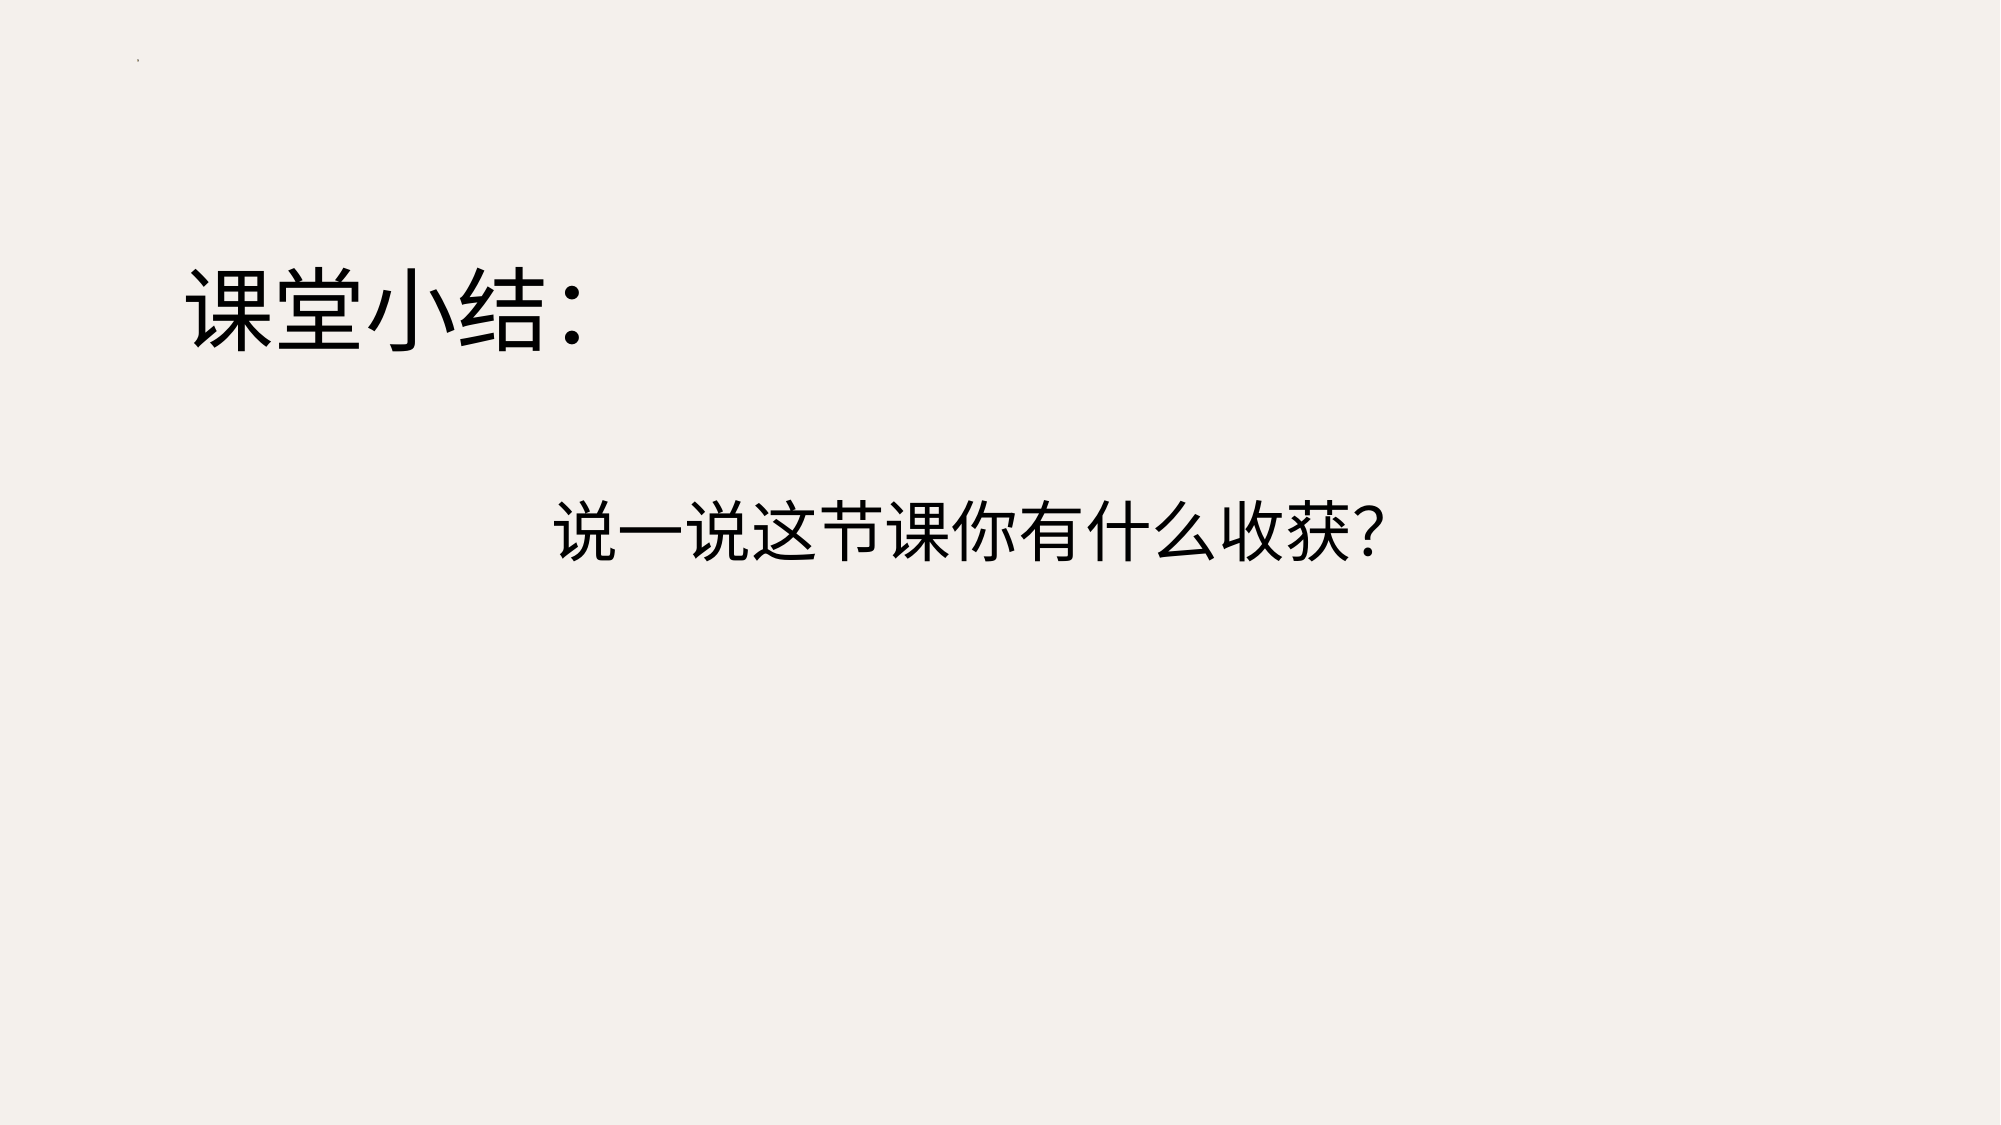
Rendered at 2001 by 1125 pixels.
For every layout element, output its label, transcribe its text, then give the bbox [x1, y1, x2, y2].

text_box 说一说这节课你有什么收获？ [536, 482, 1527, 578]
text_box 课堂小结： [167, 245, 575, 371]
